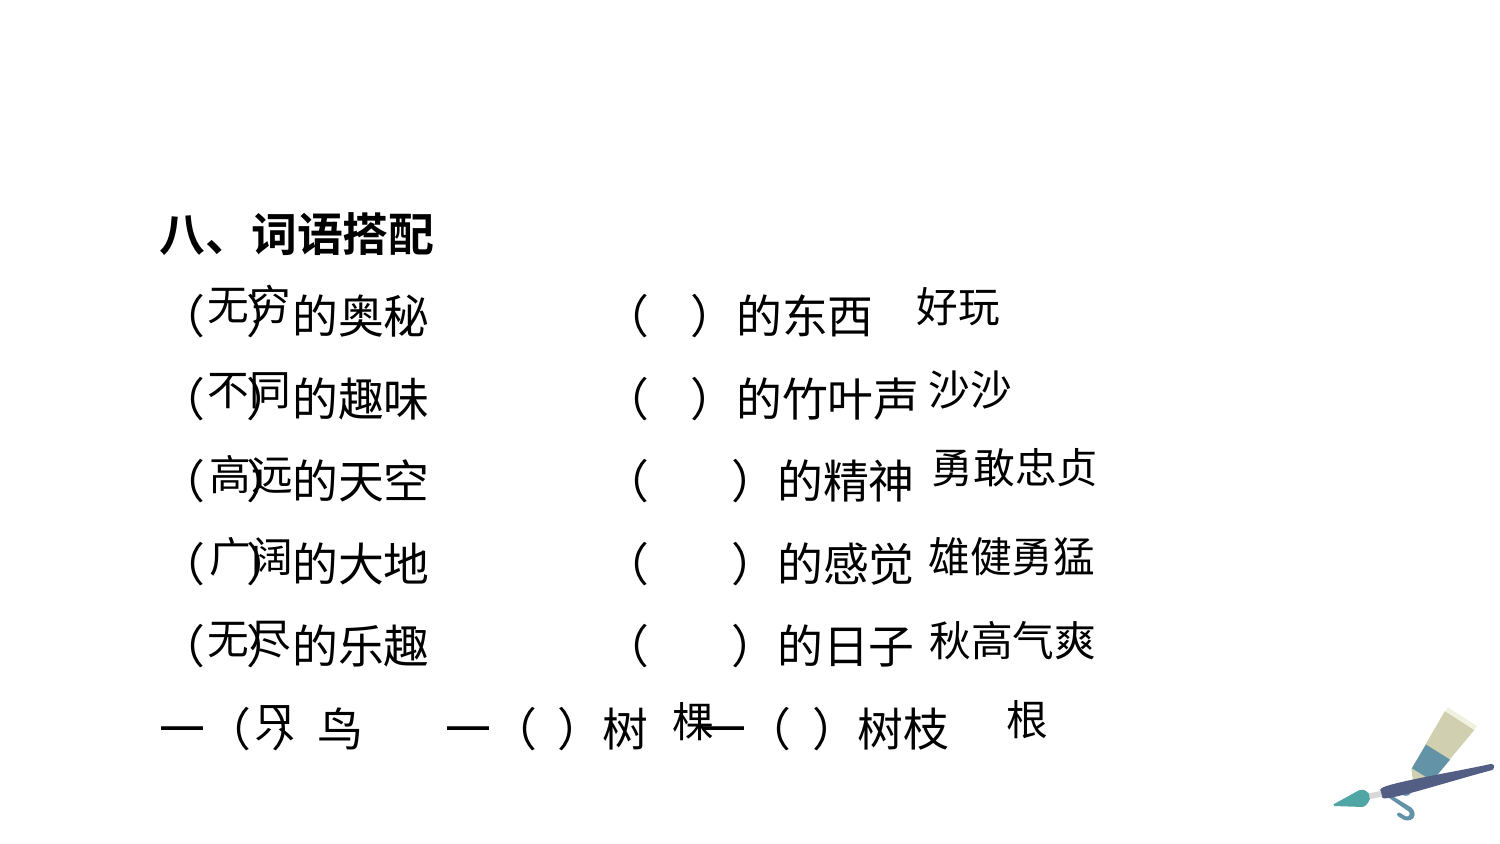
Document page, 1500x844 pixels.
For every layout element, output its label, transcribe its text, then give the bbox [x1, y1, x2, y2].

text_box 好玩 [901, 273, 1015, 339]
text_box 不同 [193, 356, 307, 422]
text_box 只 [239, 688, 312, 754]
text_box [1358, 708, 1481, 844]
text_box 八、词语搭配 （ ）的奥秘 （ ）的东西 （ ）的趣味 （ ）的竹叶声 （ ）的天空 （ ）的精神 （ ）的大地 （ ）的感觉 （ ）的乐趣 （ ）的日子 一（ ）鸟 一（ ）树 一（ ）树枝 [145, 170, 1500, 763]
text_box 勇敢忠贞 [916, 434, 1114, 500]
text_box 无穷 [193, 270, 307, 336]
text_box 无尽 [193, 605, 307, 671]
text_box 棵 [657, 688, 729, 754]
text_box 秋高气爽 [914, 607, 1112, 672]
text_box 广阔 [194, 523, 309, 589]
text_box 根 [991, 686, 1064, 751]
text_box 高远 [194, 441, 309, 507]
text_box 雄健勇猛 [913, 523, 1111, 589]
text_box 沙沙 [913, 356, 1027, 422]
